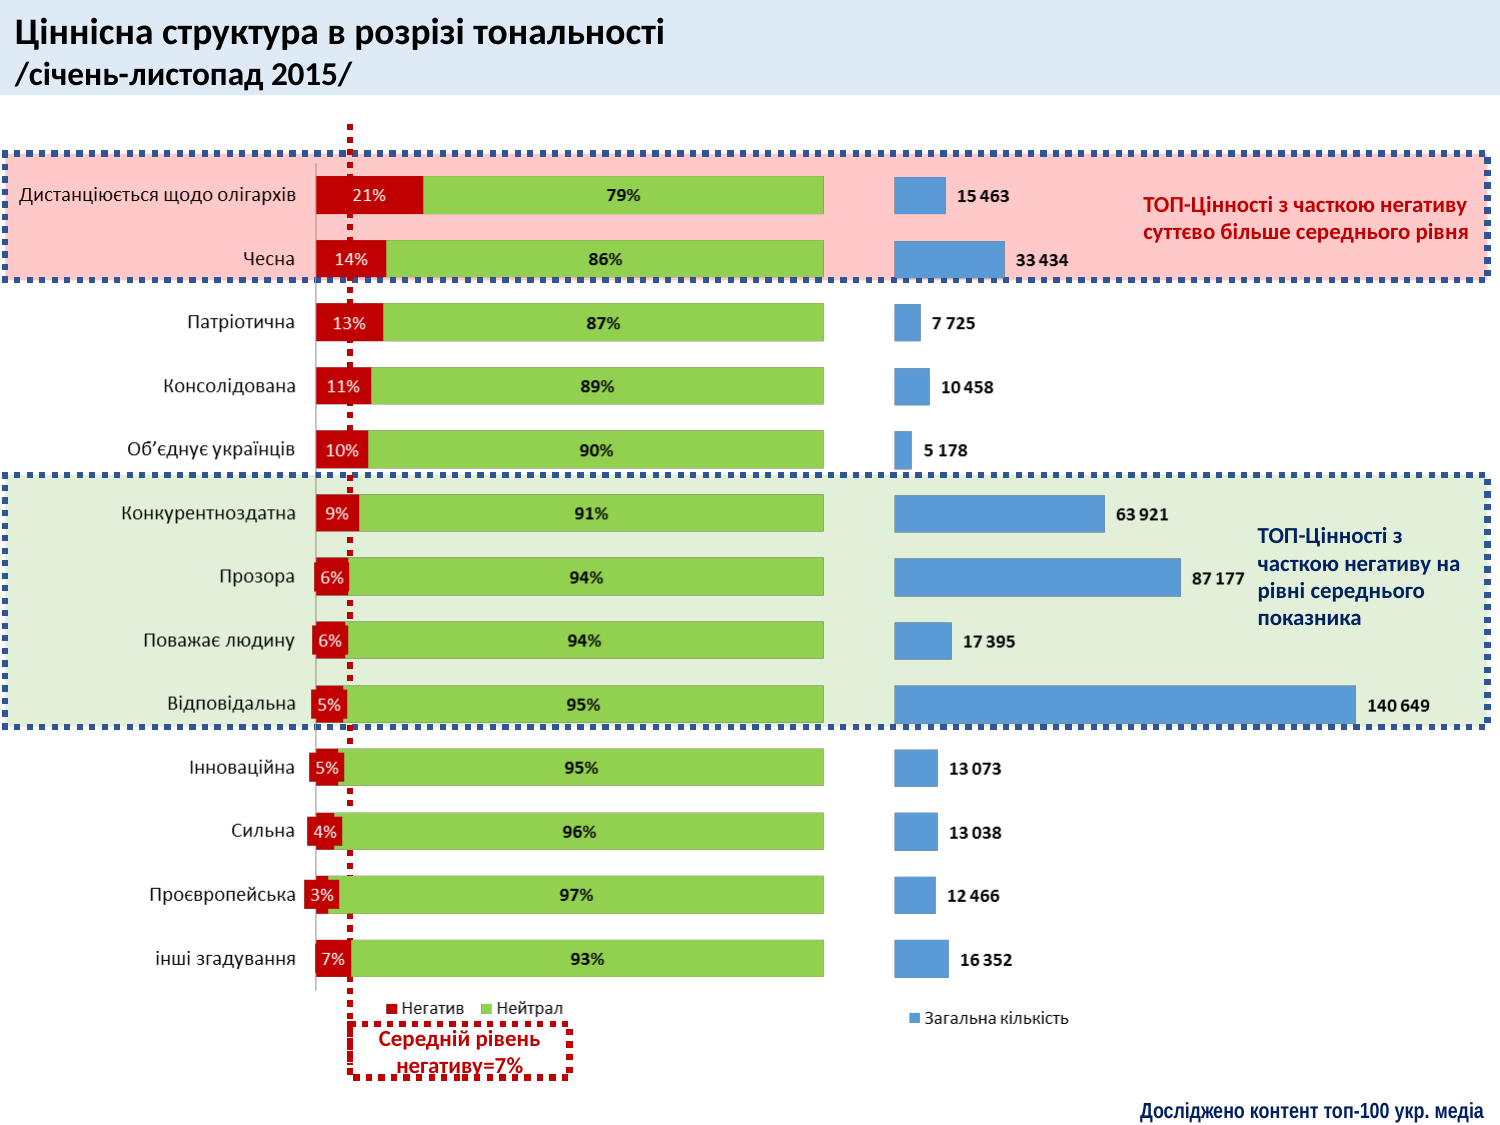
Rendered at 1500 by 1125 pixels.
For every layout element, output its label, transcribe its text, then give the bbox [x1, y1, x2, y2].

text_box [1437, 674, 1488, 728]
text_box ТОП-Цінності з часткою негативу на рівні середнього показника [1437, 477, 1489, 674]
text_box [5, 124, 1437, 1078]
text_box Ціннісна структура в розрізі тональності /січень-листопад 2015/ [0, 0, 1159, 100]
text_box ТОП-Цінності з часткою негативу суттєво більше середнього рівня [1437, 153, 1488, 281]
